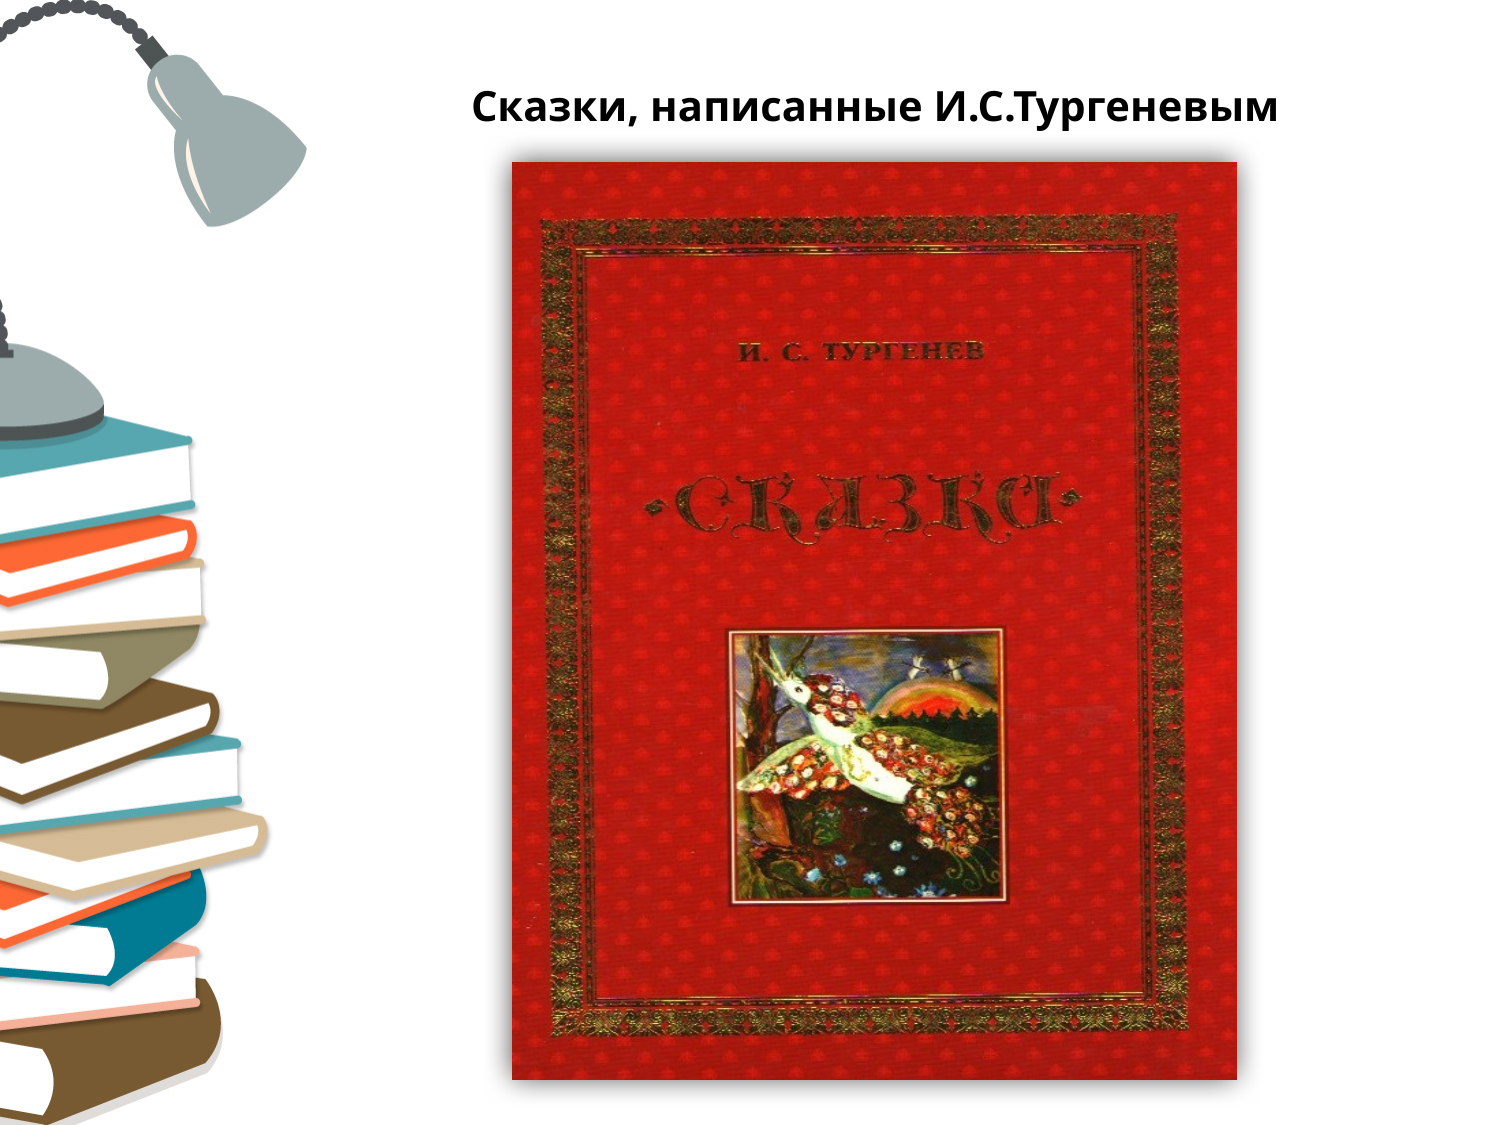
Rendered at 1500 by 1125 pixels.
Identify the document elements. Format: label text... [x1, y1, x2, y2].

picture [0, 0, 1500, 1125]
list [512, 162, 1237, 1080]
title Сказки, написанные И.С.Тургеневым [354, 21, 1397, 194]
